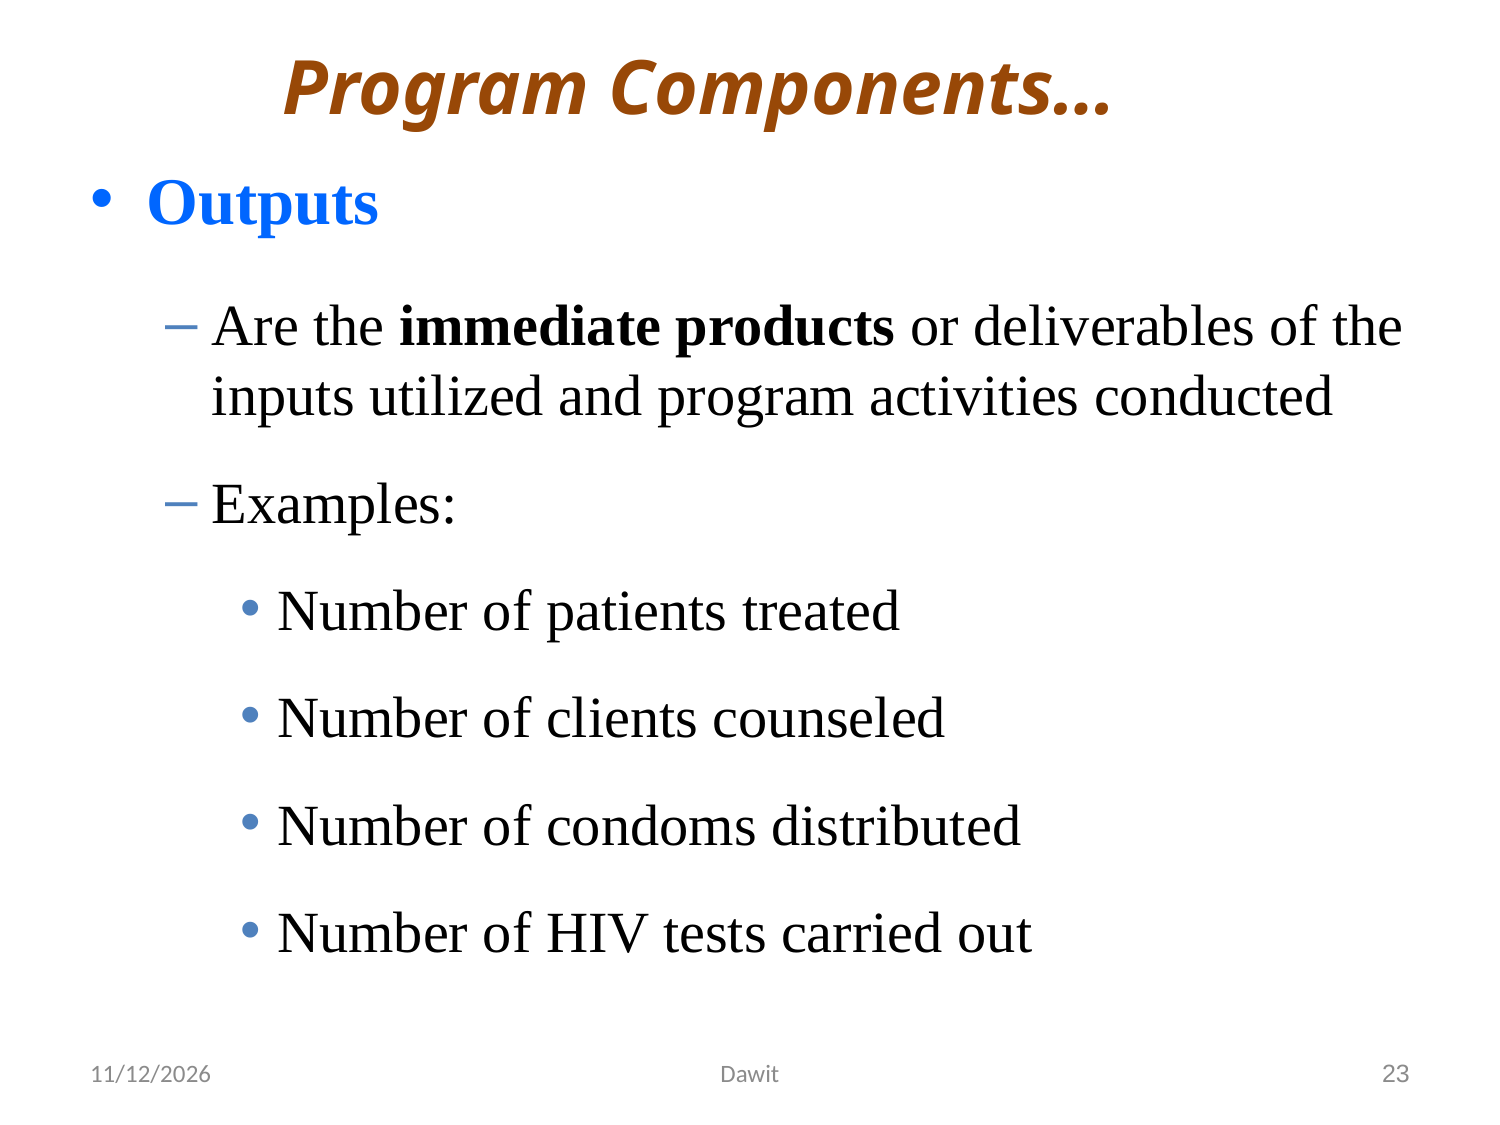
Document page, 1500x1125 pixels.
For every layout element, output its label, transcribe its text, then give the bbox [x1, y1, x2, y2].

title Program Components… [75, 45, 1325, 125]
footer Dawit [512, 1042, 988, 1103]
list Outputs Are the immediate products or deliverables of the inputs utilized and program activities conducted Examples: Number of patients treated Number of clients counseled Number of condoms distributed Number of HIV tests carried out [75, 149, 1425, 1063]
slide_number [75, 1042, 425, 1103]
slide_number 23 [1074, 1063, 1425, 1103]
